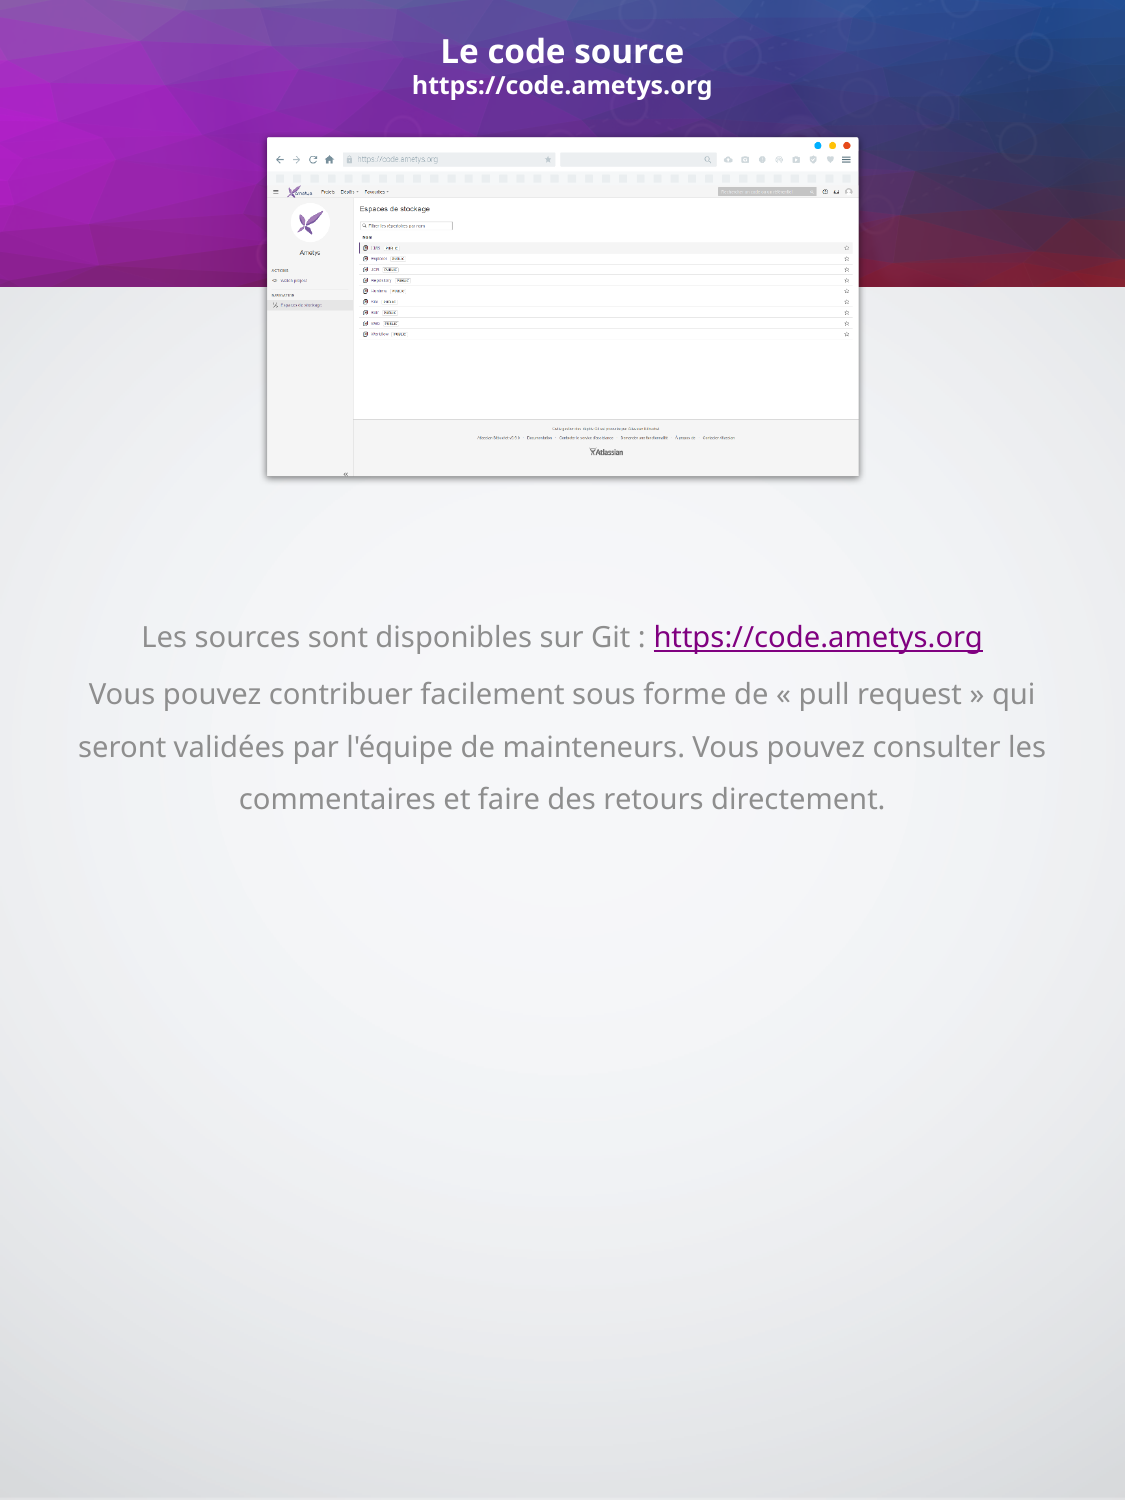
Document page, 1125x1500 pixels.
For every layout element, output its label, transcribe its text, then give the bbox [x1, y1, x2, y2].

picture [0, 0, 1125, 1500]
text_box Les sources sont disponibles sur Git : https://code.ametys.org Vous pouvez contribuer facilement sous forme de « pull request » qui seront validées par l'équipe de mainteneurs. Vous pouvez consulter les commentaires et faire des retours directement. [59, 591, 1066, 874]
